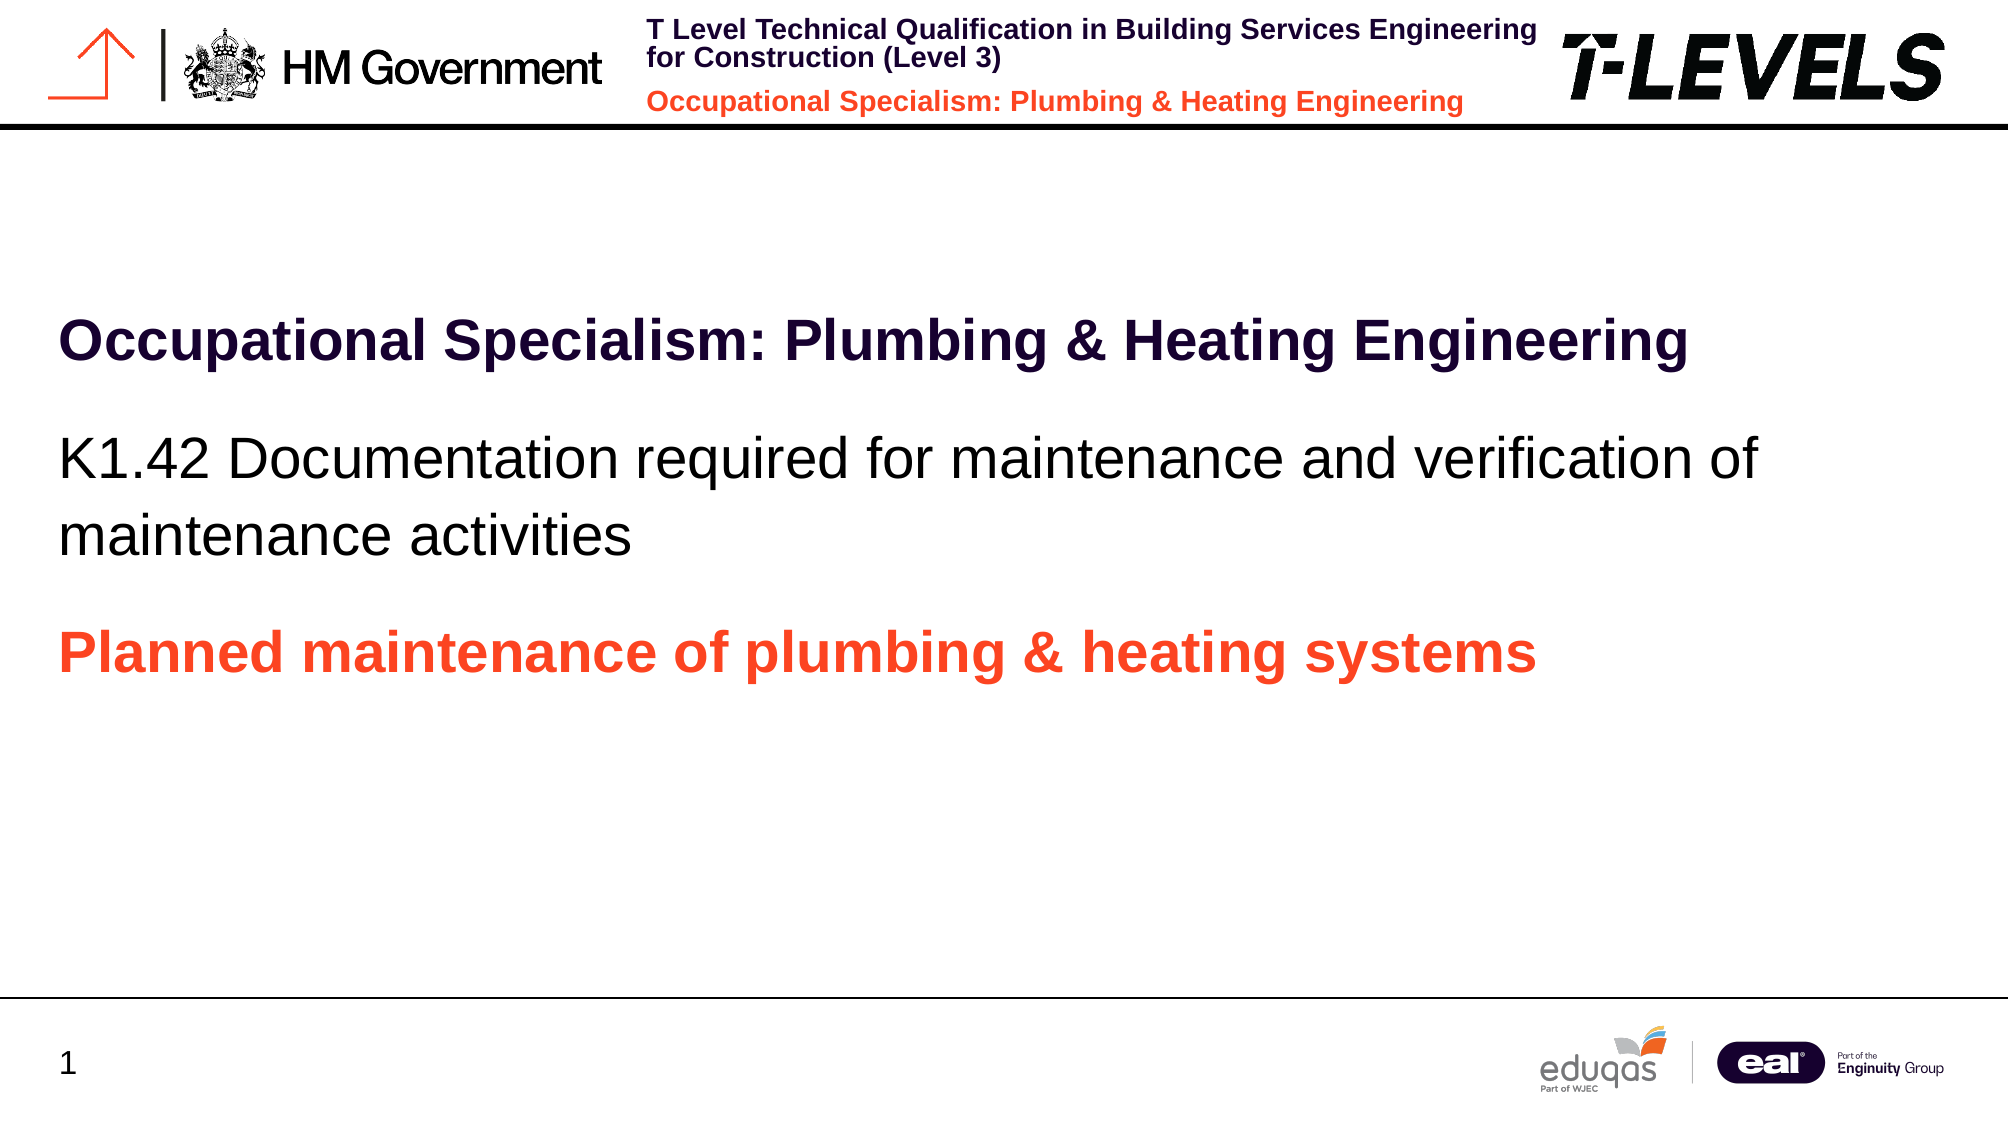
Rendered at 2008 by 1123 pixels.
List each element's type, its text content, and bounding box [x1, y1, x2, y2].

picture [161, 28, 602, 102]
picture [1535, 1021, 1949, 1097]
text_box Occupational Specialism: Plumbing & Heating Engineering K1.42 Documentation required for maintenance and verification of maintenance activities Planned maintenance of plumbing & heating systems [58, 295, 1831, 916]
picture [43, 27, 141, 100]
picture [1543, 25, 1964, 108]
